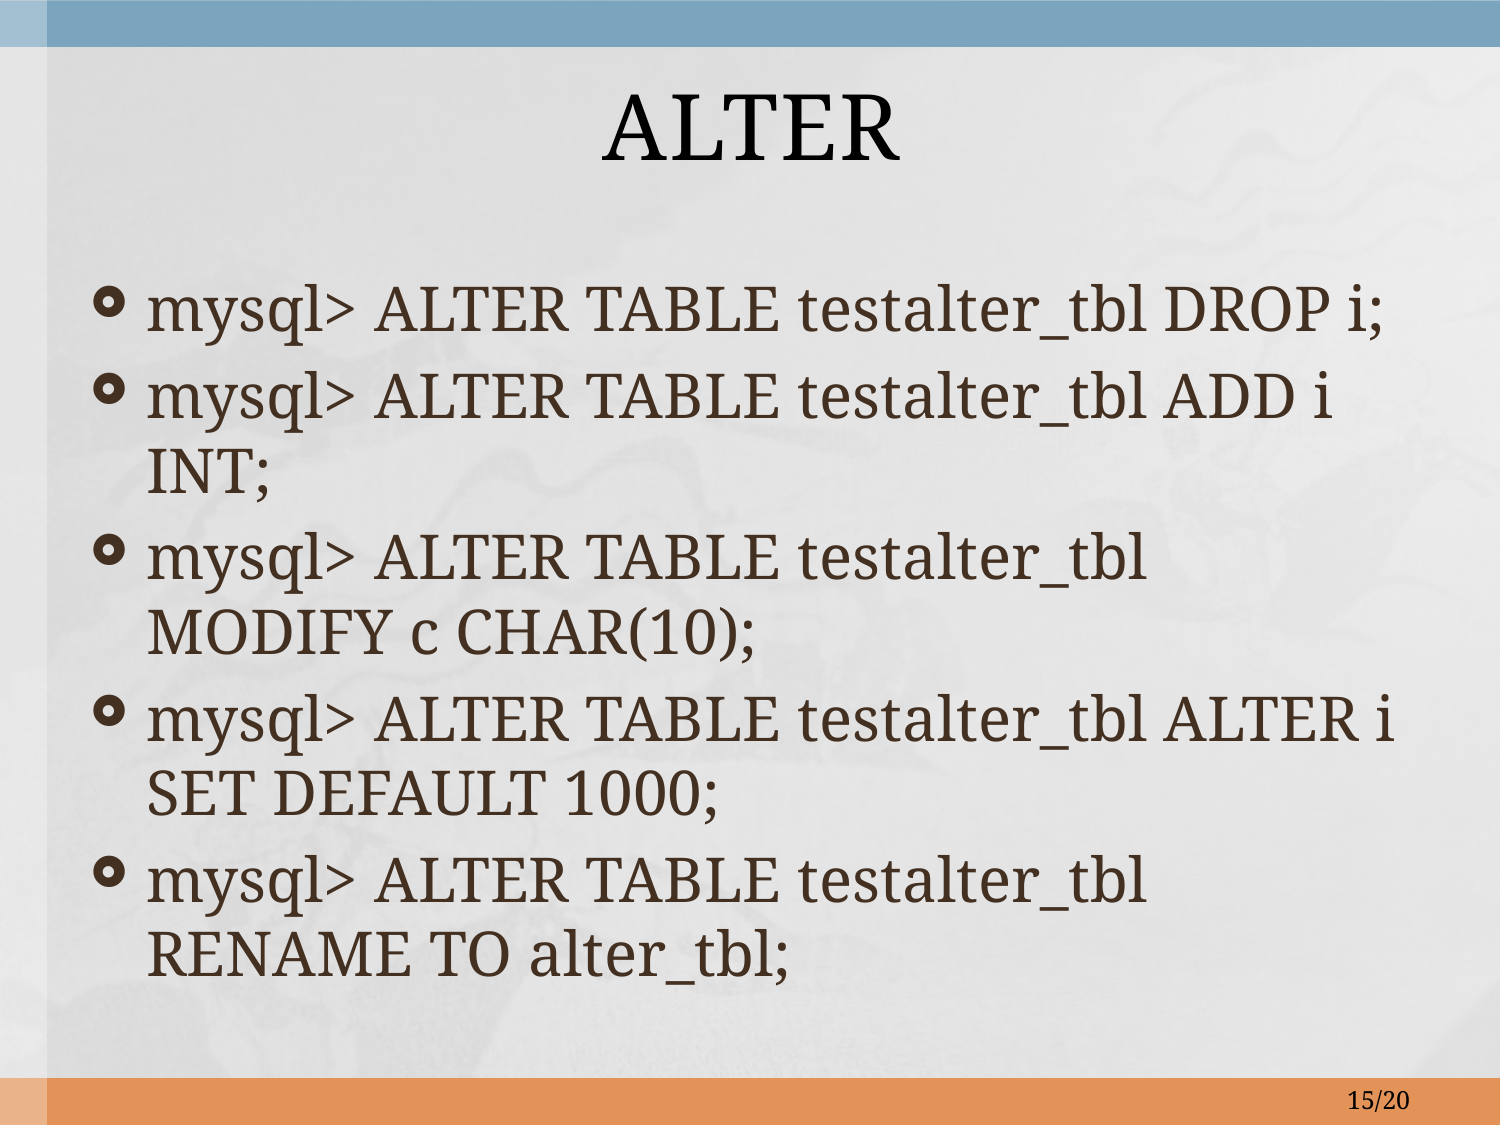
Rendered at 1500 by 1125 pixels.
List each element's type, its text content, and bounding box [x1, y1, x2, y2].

title ALTER [49, 46, 1454, 202]
slide_number 15/20 [1074, 1078, 1425, 1125]
list mysql> ALTER TABLE testalter_tbl DROP i; mysql> ALTER TABLE testalter_tbl ADD i INT; mysql> ALTER TABLE testalter_tbl MODIFY c CHAR(10); mysql> ALTER TABLE testalter_tbl ALTER i SET DEFAULT 1000; mysql> ALTER TABLE testalter_tbl RENAME TO alter_tbl; [75, 262, 1425, 1005]
